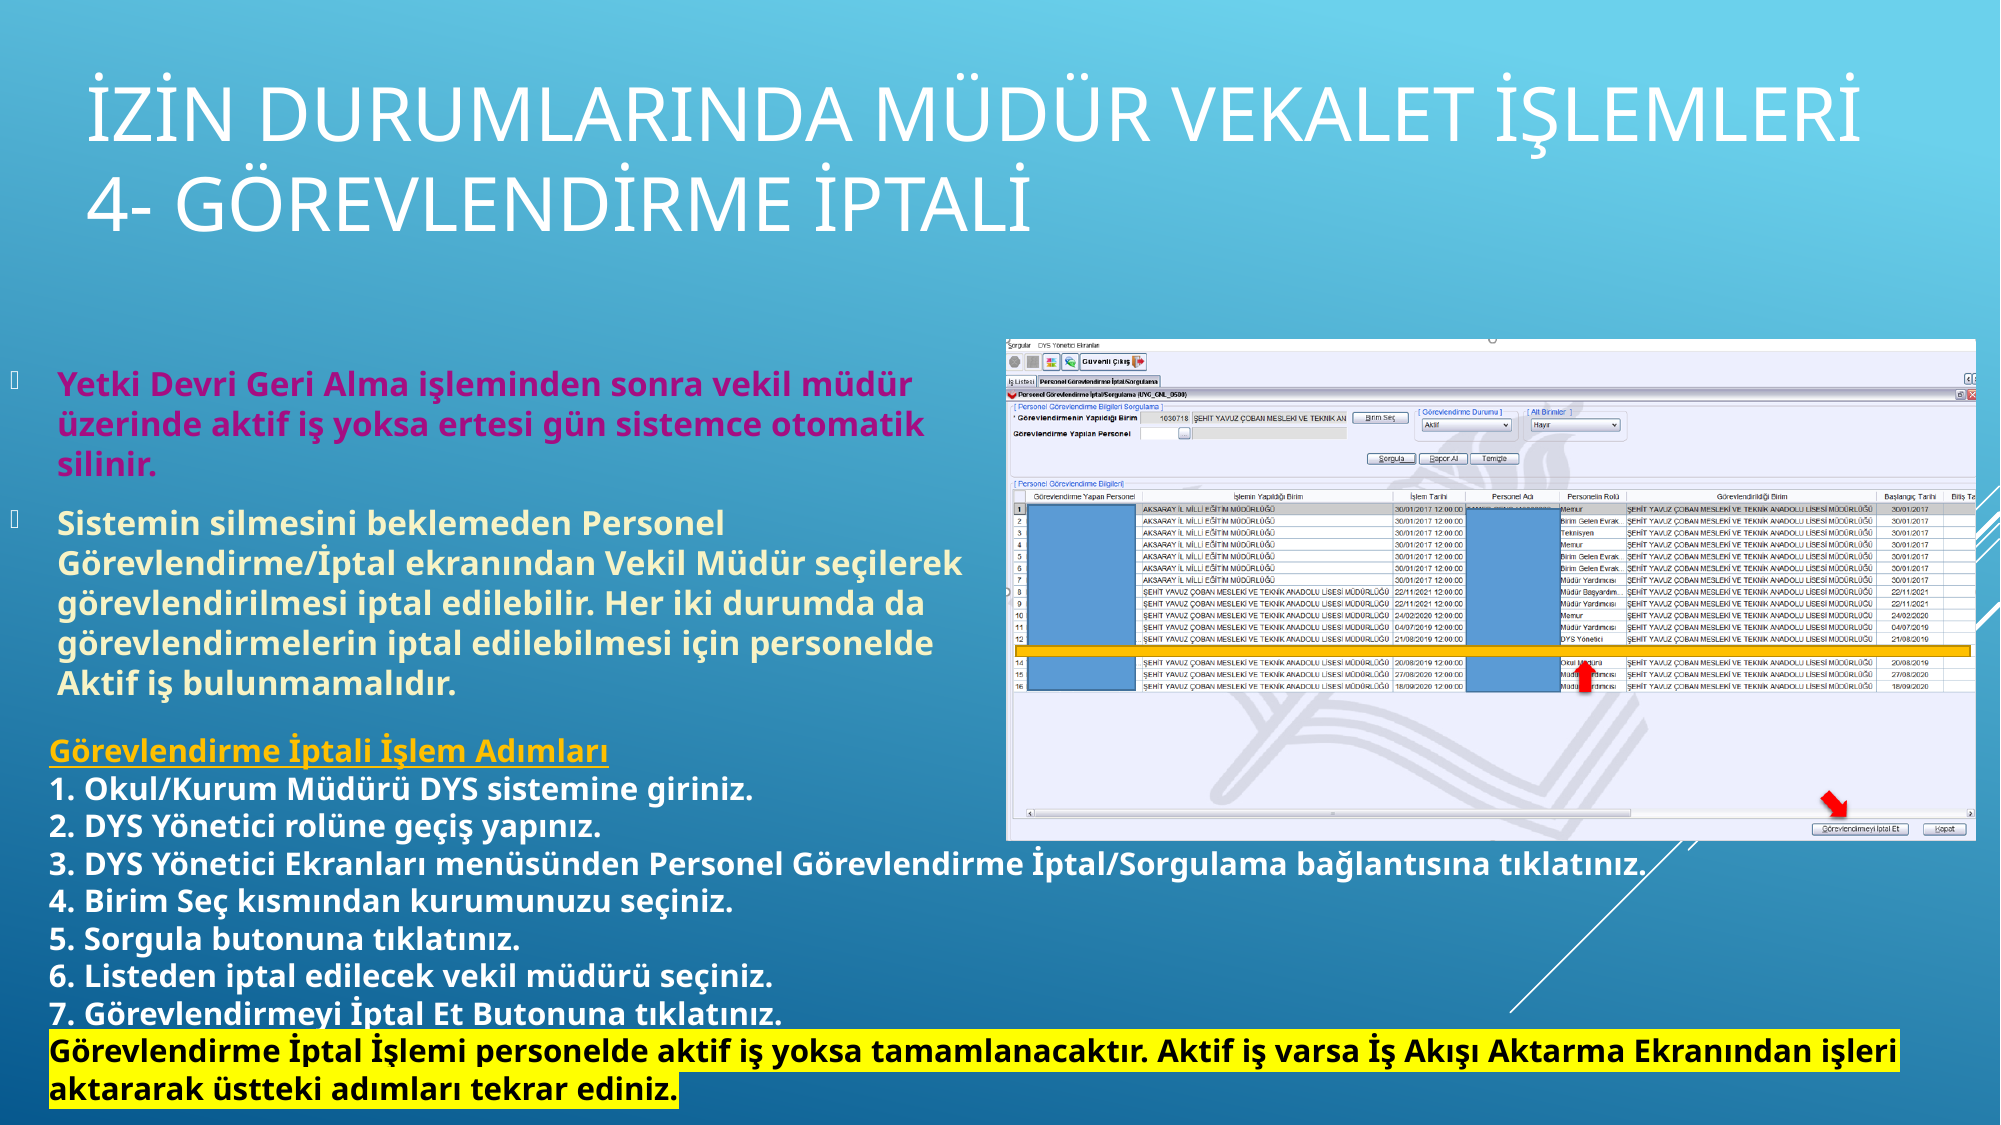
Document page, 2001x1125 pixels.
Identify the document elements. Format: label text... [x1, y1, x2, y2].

list Yetki Devri Geri Alma işleminden sonra vekil müdür üzerinde aktif iş yoksa ertesi gün sistemce otomatik silinir. Sistemin silmesini beklemeden Personel Görevlendirme/İptal ekranından Vekil Müdür seçilerek görevlendirilmesi iptal edilebilir. Her iki durumda da görevlendirmelerin iptal edilebilmesi için personelde Aktif iş bulunmamalıdır. [0, 283, 1007, 841]
title İZİN DURUMLARINDA MÜDÜR VEKALET İŞLEMLERİ 4- Görevlendirme İptali [71, 54, 1955, 260]
picture [1006, 339, 1976, 842]
text_box Görevlendirme İptali İşlem Adımları Okul/Kurum Müdürü DYS sistemine giriniz. DYS Yönetici rolüne geçiş yapınız. DYS Yönetici Ekranları menüsünden Personel Görevlendirme İptal/Sorgulama bağlantısına tıklatınız. Birim Seç kısmından kurumunuzu seçiniz. Sorgula butonuna tıklatınız. Listeden iptal edilecek vekil müdürü seçiniz. Görevlendirmeyi İptal Et Butonuna tıklatınız. Görevlendirme İptal İşlemi personelde aktif iş yoksa tamamlanacaktır. Aktif iş varsa İş Akışı Aktarma Ekranından işleri aktararak üstteki adımları tekrar ediniz. [34, 724, 2000, 1114]
